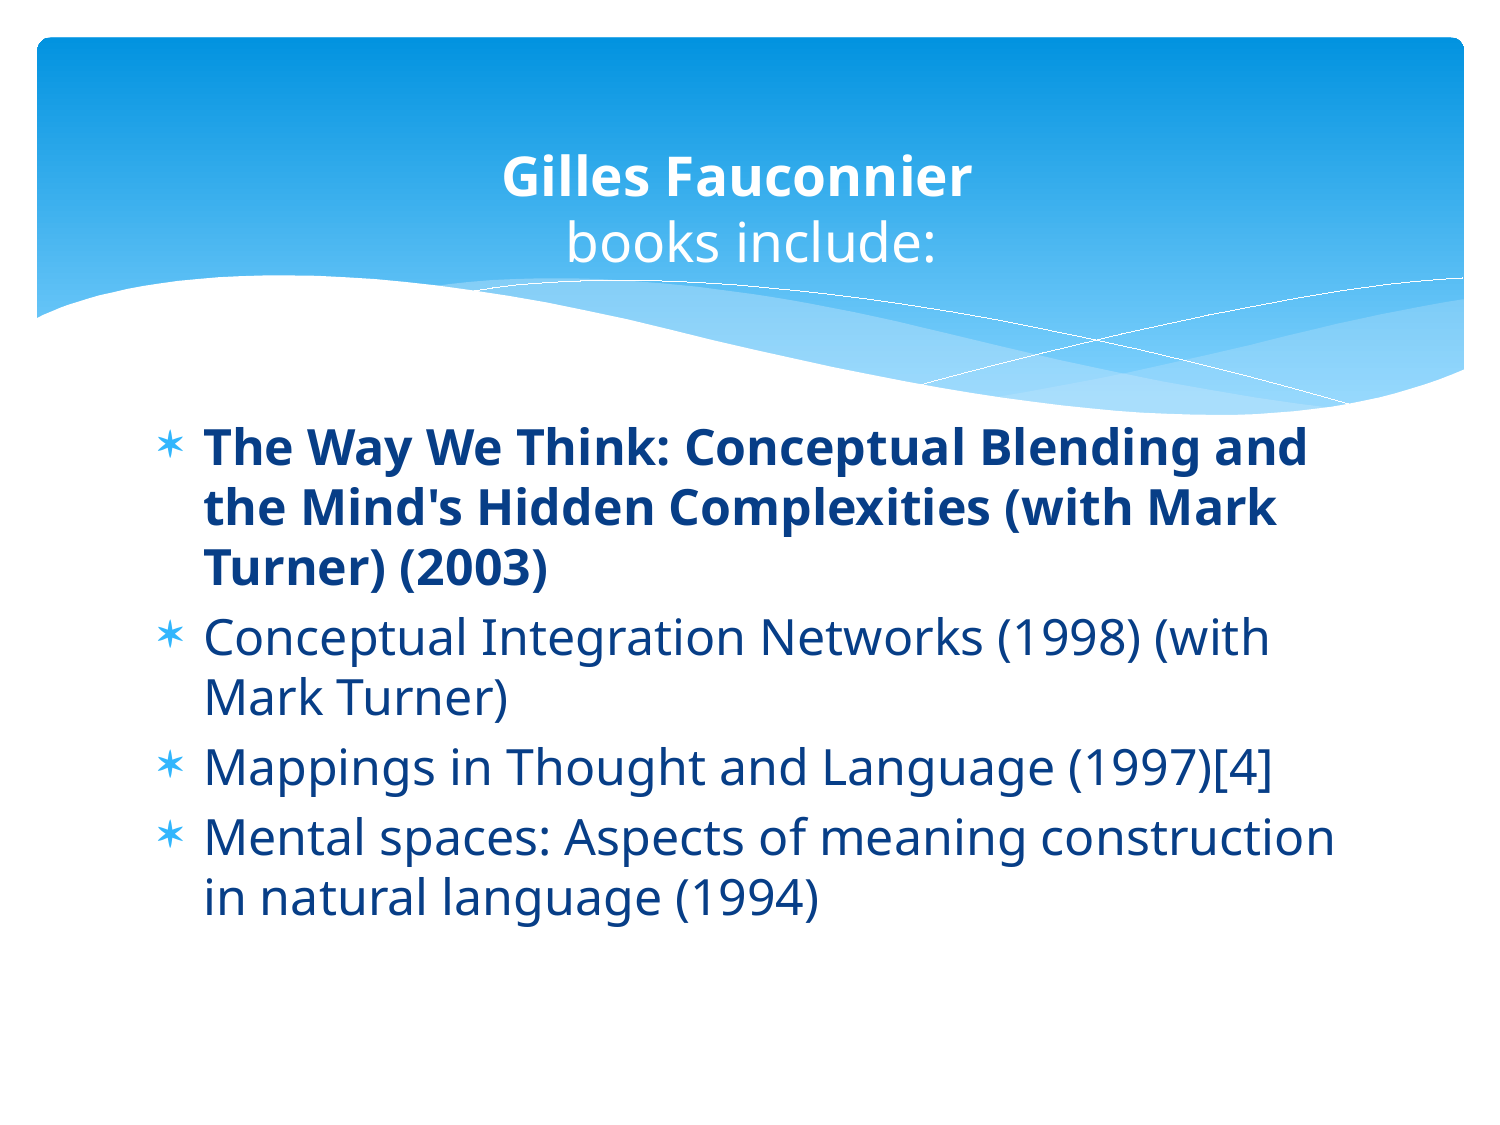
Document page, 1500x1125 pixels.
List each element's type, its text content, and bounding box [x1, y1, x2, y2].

list The Way We Think: Conceptual Blending and the Mind's Hidden Complexities (with Mark Turner) (2003) Conceptual Integration Networks (1998) (with Mark Turner) Mappings in Thought and Language (1997)[4] Mental spaces: Aspects of meaning construction in natural language (1994) [143, 349, 1359, 1005]
title Gilles Fauconnier books include: [76, 66, 1427, 349]
